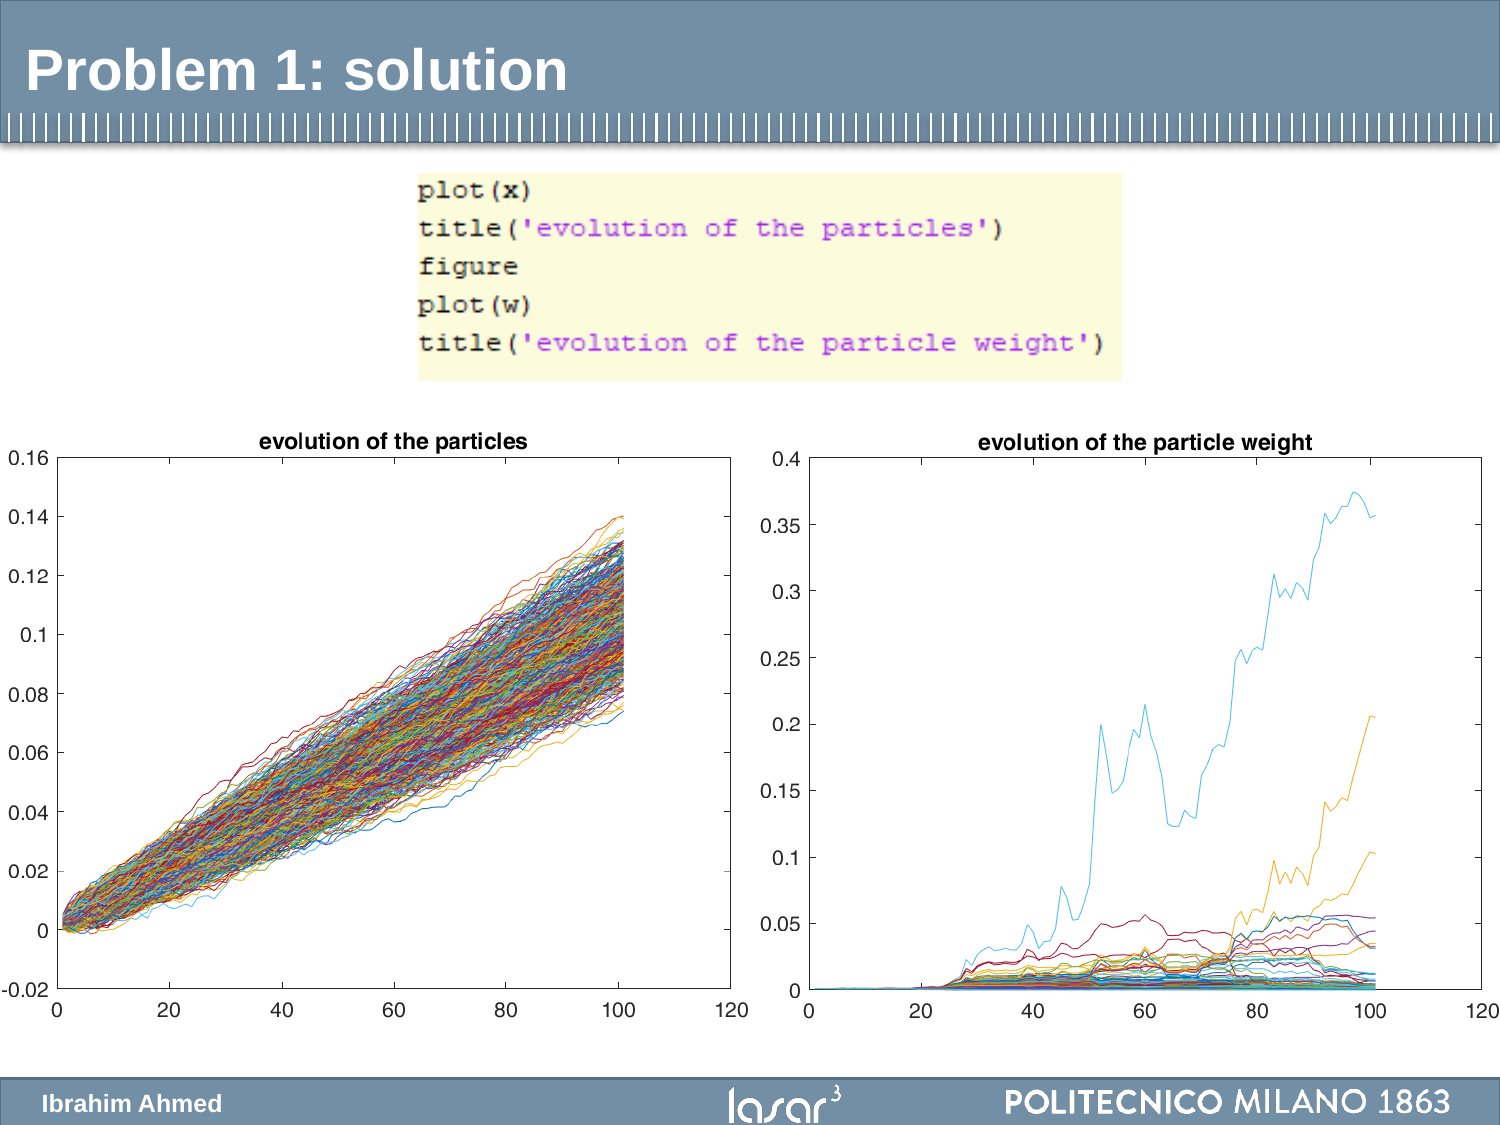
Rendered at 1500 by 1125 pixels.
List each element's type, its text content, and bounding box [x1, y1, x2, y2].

picture [408, 173, 1122, 381]
title Problem 1: solution [25, 0, 1434, 143]
picture [0, 430, 749, 1019]
picture [729, 1084, 841, 1123]
picture [757, 431, 1500, 1021]
picture [0, 1074, 1500, 1125]
